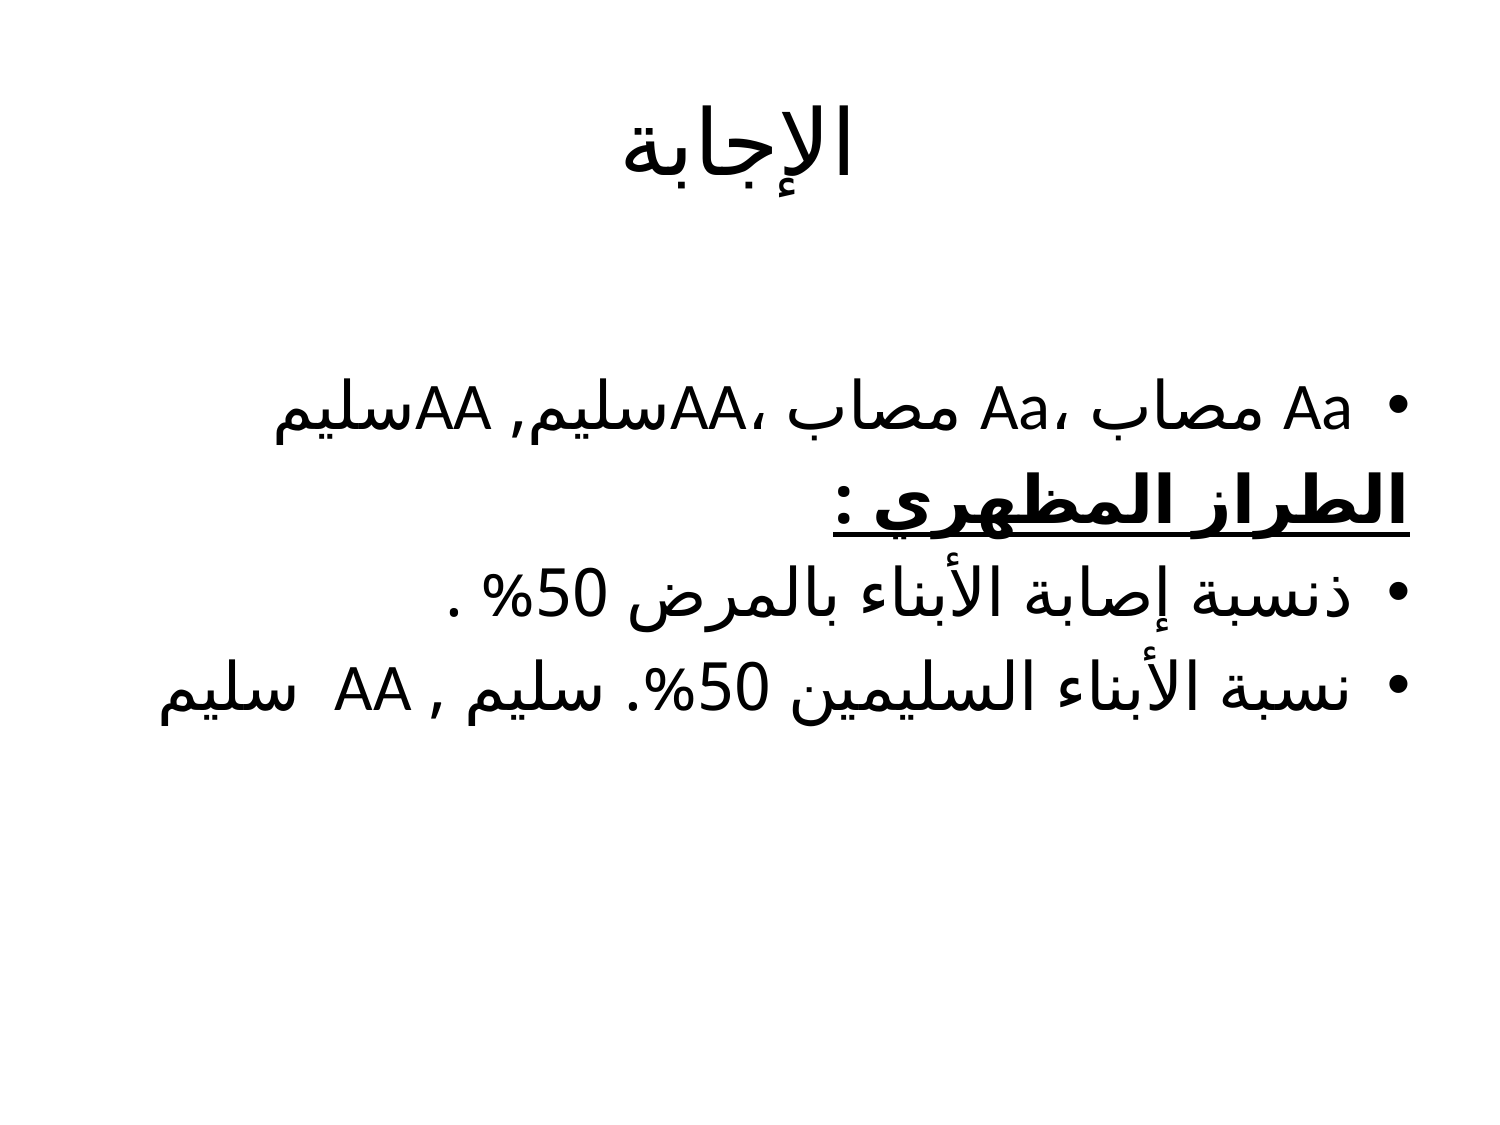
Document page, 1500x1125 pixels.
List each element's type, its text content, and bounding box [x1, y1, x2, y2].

title الإجابة [75, 45, 1425, 233]
list Aa مصاب ،Aa مصاب ،AAسليم, AAسليم الطراز المظهري : ذنسبة إصابة الأبناء بالمرض 50% . نسبة الأبناء السليمين 50%. سليم , AA سليم [75, 262, 1425, 1005]
